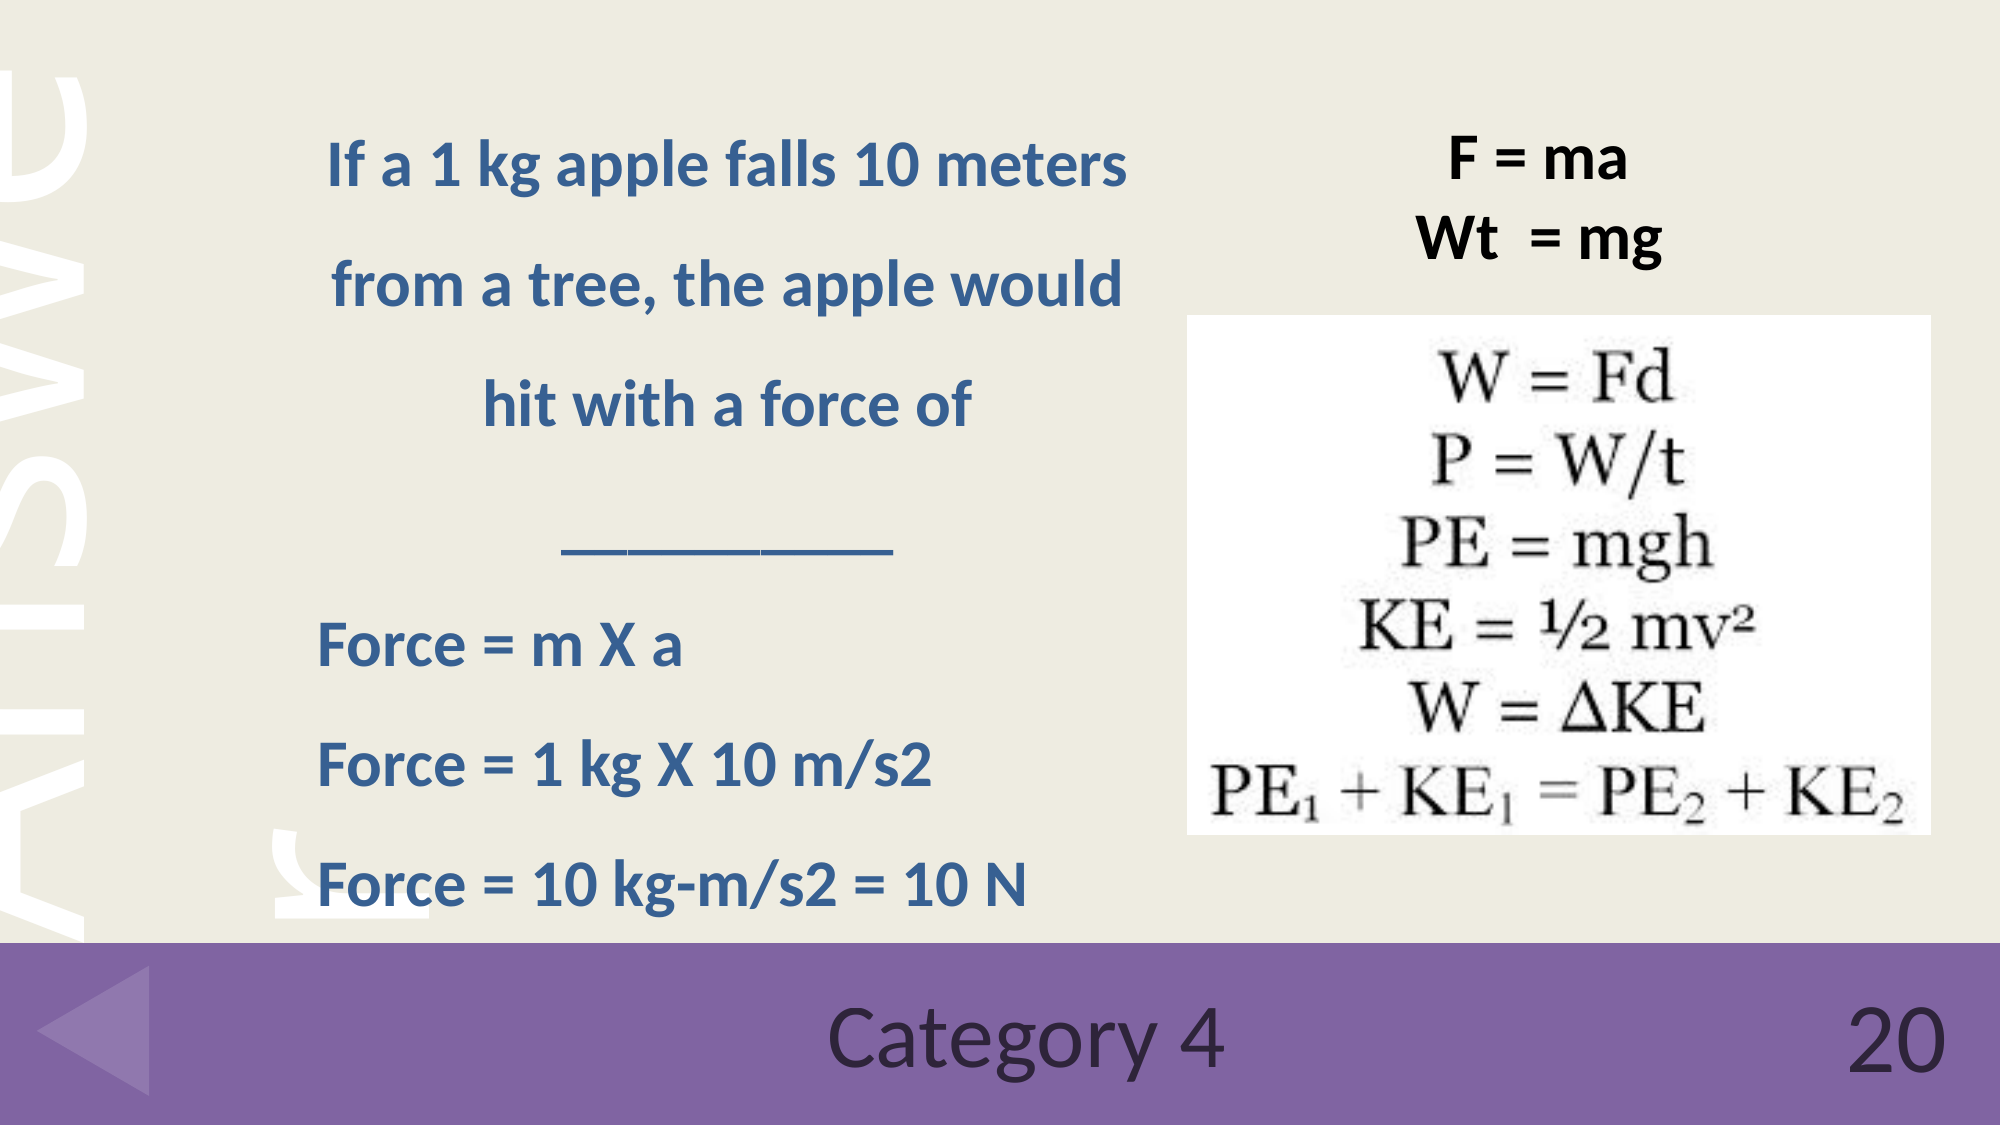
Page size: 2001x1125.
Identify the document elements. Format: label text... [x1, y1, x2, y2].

picture [1187, 315, 1931, 835]
title Category 4 [126, 937, 1927, 1125]
list 20 [1927, 967, 1963, 1097]
list If a 1 kg apple falls 10 meters from a tree, the apple would hit with a force of __________ Force = m X a Force = 1 kg X 10 m/s2 Force = 10 kg-m/s2 = 10 N [302, 161, 1154, 839]
text_box F = ma Wt = mg [1295, 105, 1784, 280]
